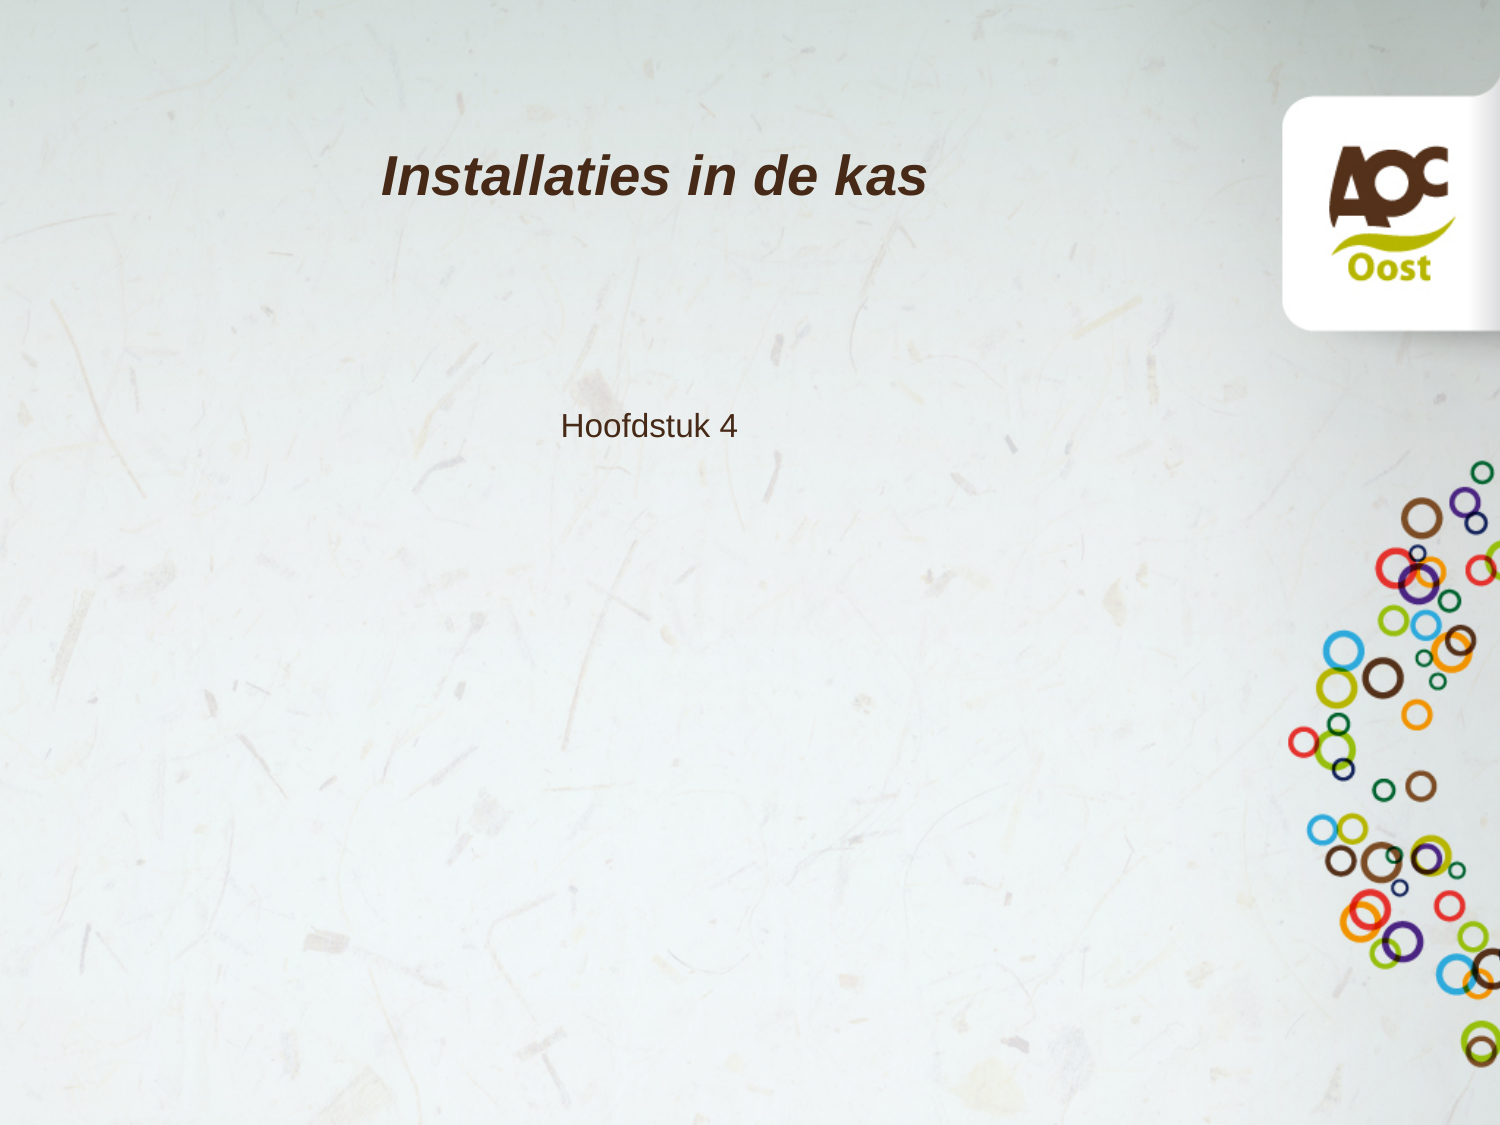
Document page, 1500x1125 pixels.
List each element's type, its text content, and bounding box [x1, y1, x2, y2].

subtitle Hoofdstuk 4 [64, 349, 1235, 882]
title Installaties in de kas [112, 101, 1199, 244]
picture [0, 0, 1500, 1125]
